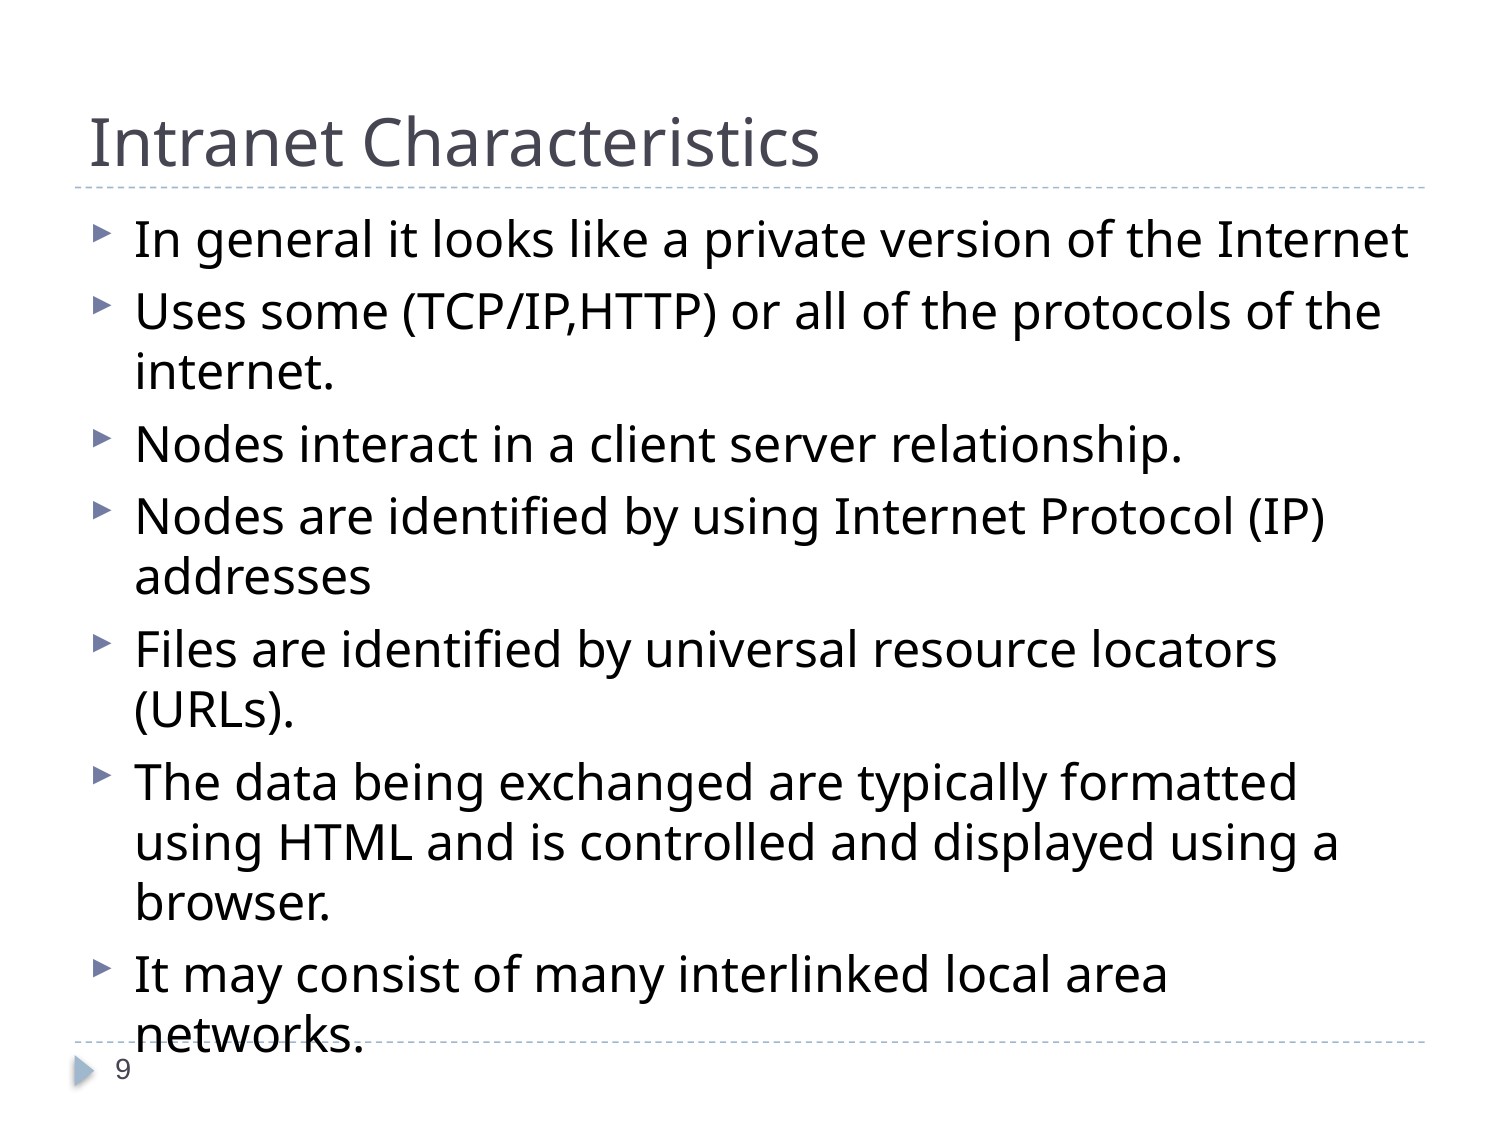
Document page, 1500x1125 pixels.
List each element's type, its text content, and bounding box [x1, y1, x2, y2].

list In general it looks like a private version of the Internet Uses some (TCP/IP,HTTP) or all of the protocols of the internet. Nodes interact in a client server relationship. Nodes are identified by using Internet Protocol (IP) addresses Files are identified by universal resource locators (URLs). The data being exchanged are typically formatted using HTML and is controlled and displayed using a browser. It may consist of many interlinked local area networks. [75, 200, 1425, 1010]
title Intranet Characteristics [75, 24, 1425, 188]
slide_number 9 [100, 1042, 426, 1103]
